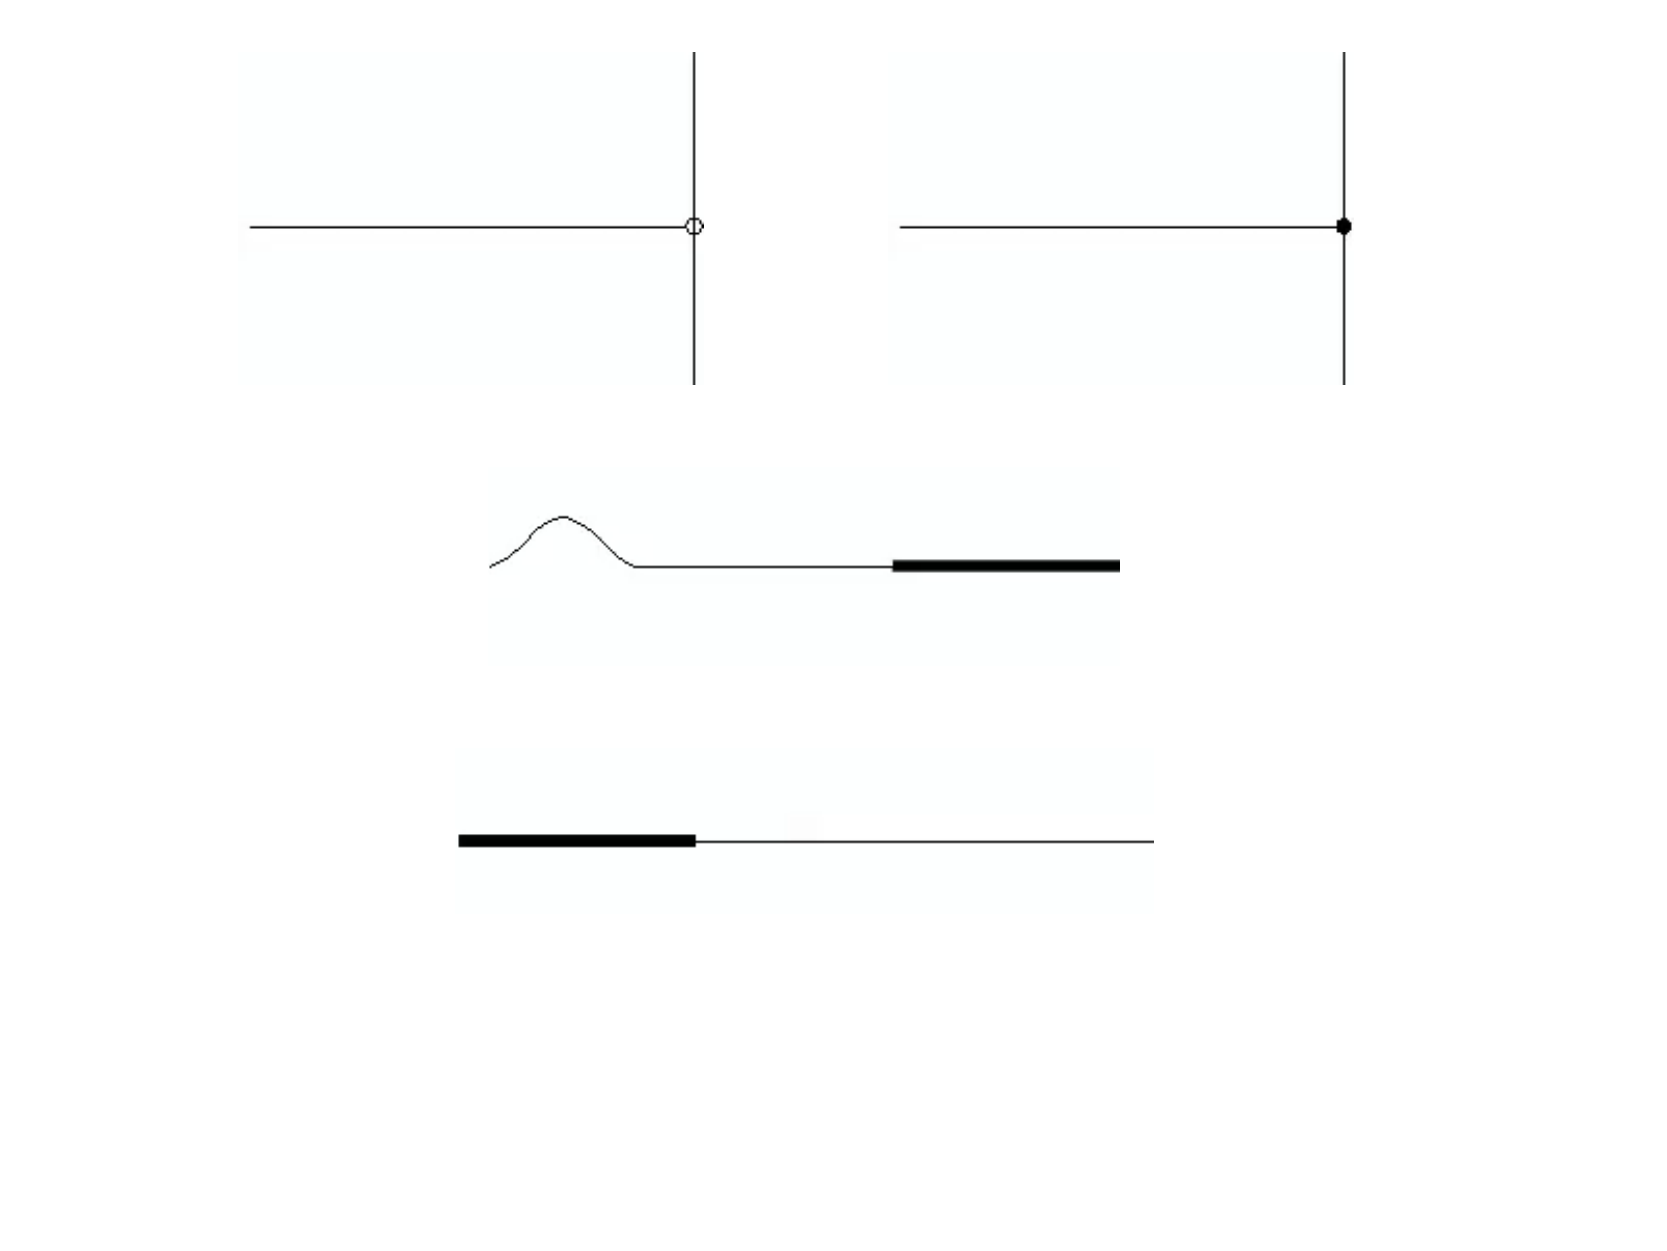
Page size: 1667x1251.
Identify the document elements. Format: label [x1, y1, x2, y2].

text_box [237, 51, 705, 386]
text_box [887, 51, 1355, 386]
text_box [453, 747, 1155, 915]
text_box [487, 466, 1121, 667]
